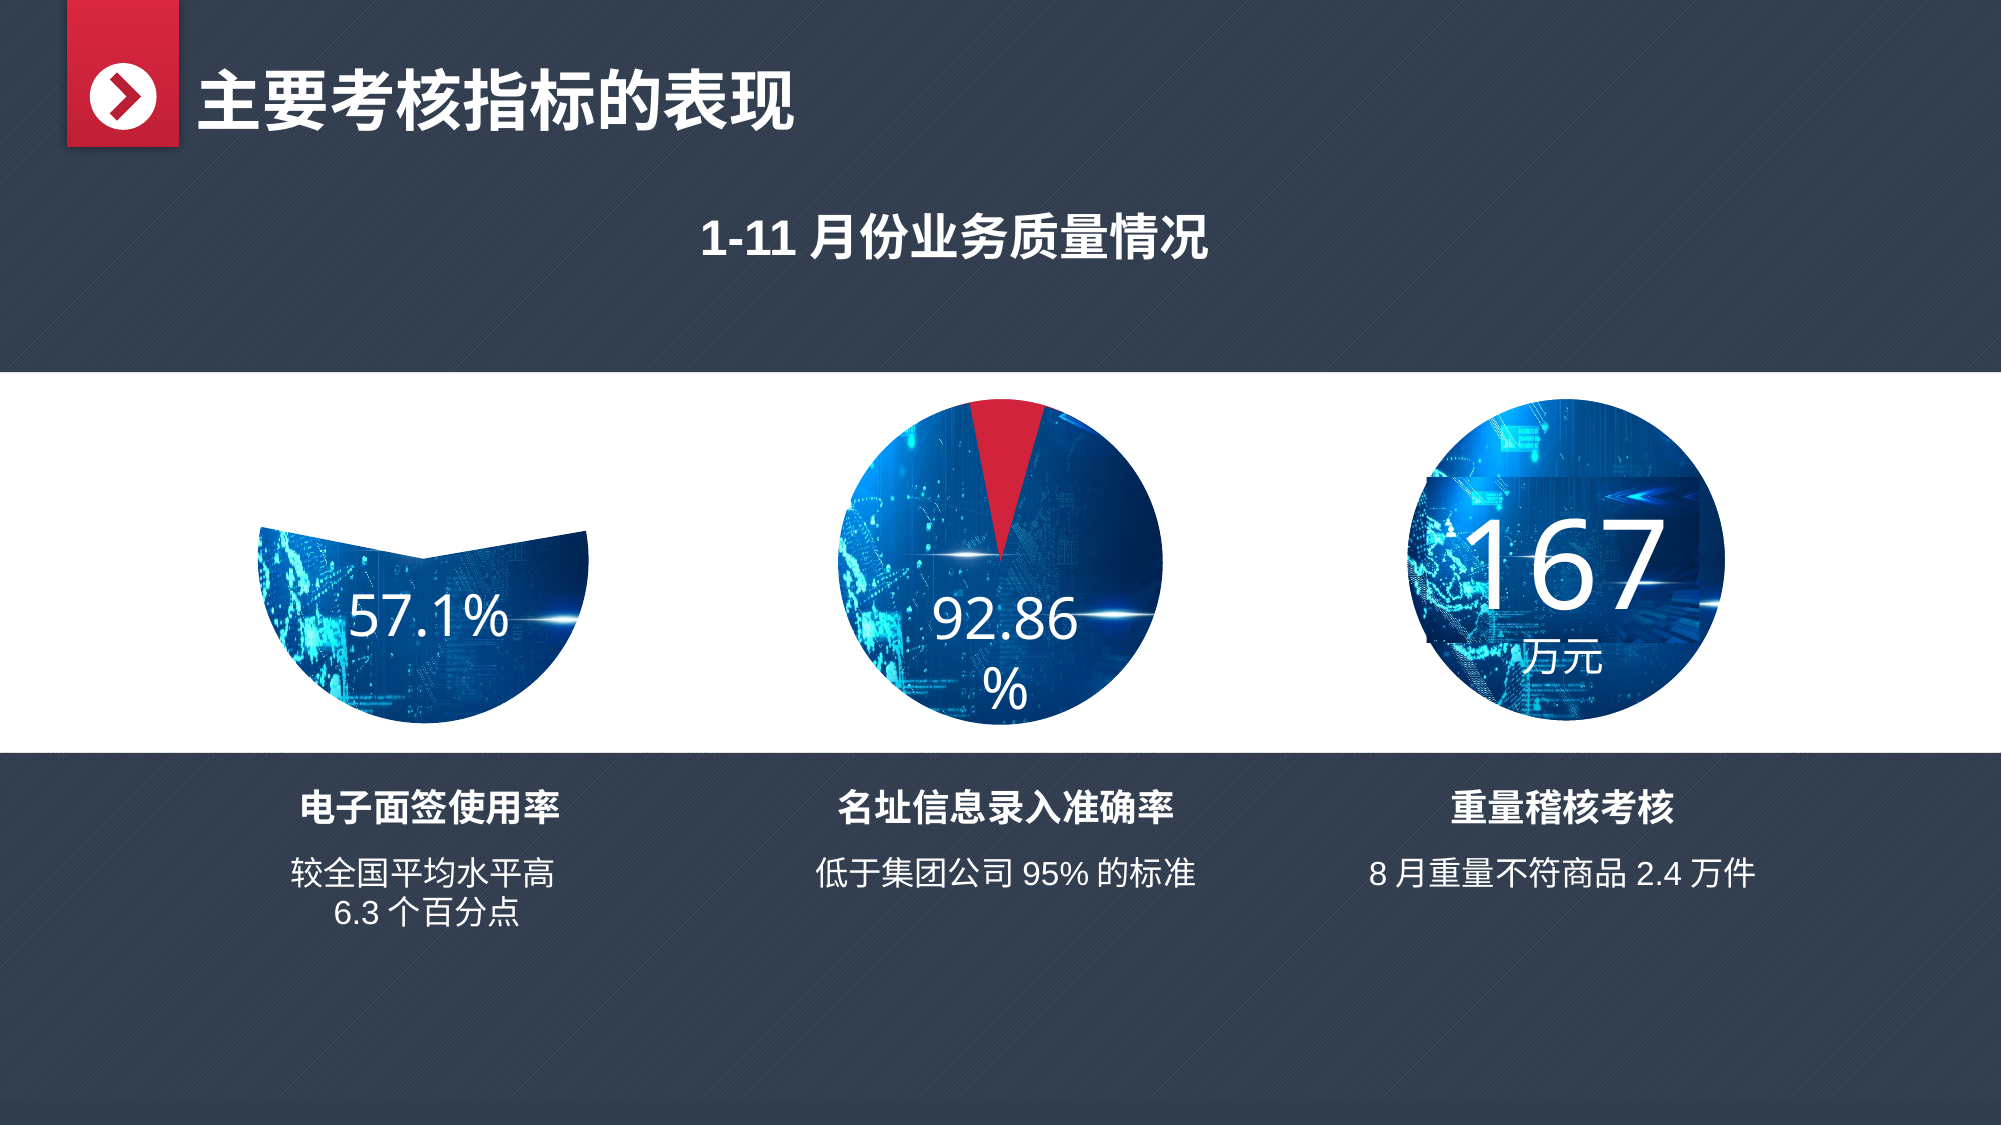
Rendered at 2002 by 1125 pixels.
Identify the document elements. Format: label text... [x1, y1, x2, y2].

text_box 167 [1426, 477, 1700, 643]
text_box [0, 752, 2001, 1103]
text_box 92.86% [899, 573, 1113, 729]
text_box 万元 [1473, 622, 1653, 687]
text_box 主要考核指标的表现 [187, 50, 1020, 146]
text_box [971, 397, 1044, 549]
text_box 名址信息录入准确率 [795, 777, 1217, 837]
text_box 电子面签使用率 [219, 777, 640, 837]
text_box [0, 0, 2001, 373]
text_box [89, 62, 157, 131]
text_box [255, 524, 591, 726]
text_box [1428, 398, 1727, 722]
text_box 1-11月份业务质量情况 [526, 198, 1383, 273]
text_box 低于集团公司95%的标准 [798, 844, 1214, 900]
text_box 重量稽核考核 [1352, 777, 1774, 837]
text_box [835, 401, 1165, 692]
text_box 较全国平均水平高6.3个百分点 [252, 844, 602, 940]
text_box [1406, 482, 1426, 638]
text_box [67, 0, 179, 147]
text_box 8月重量不符商品2.4万件 [1333, 844, 1792, 900]
text_box 57.1% [331, 570, 529, 656]
